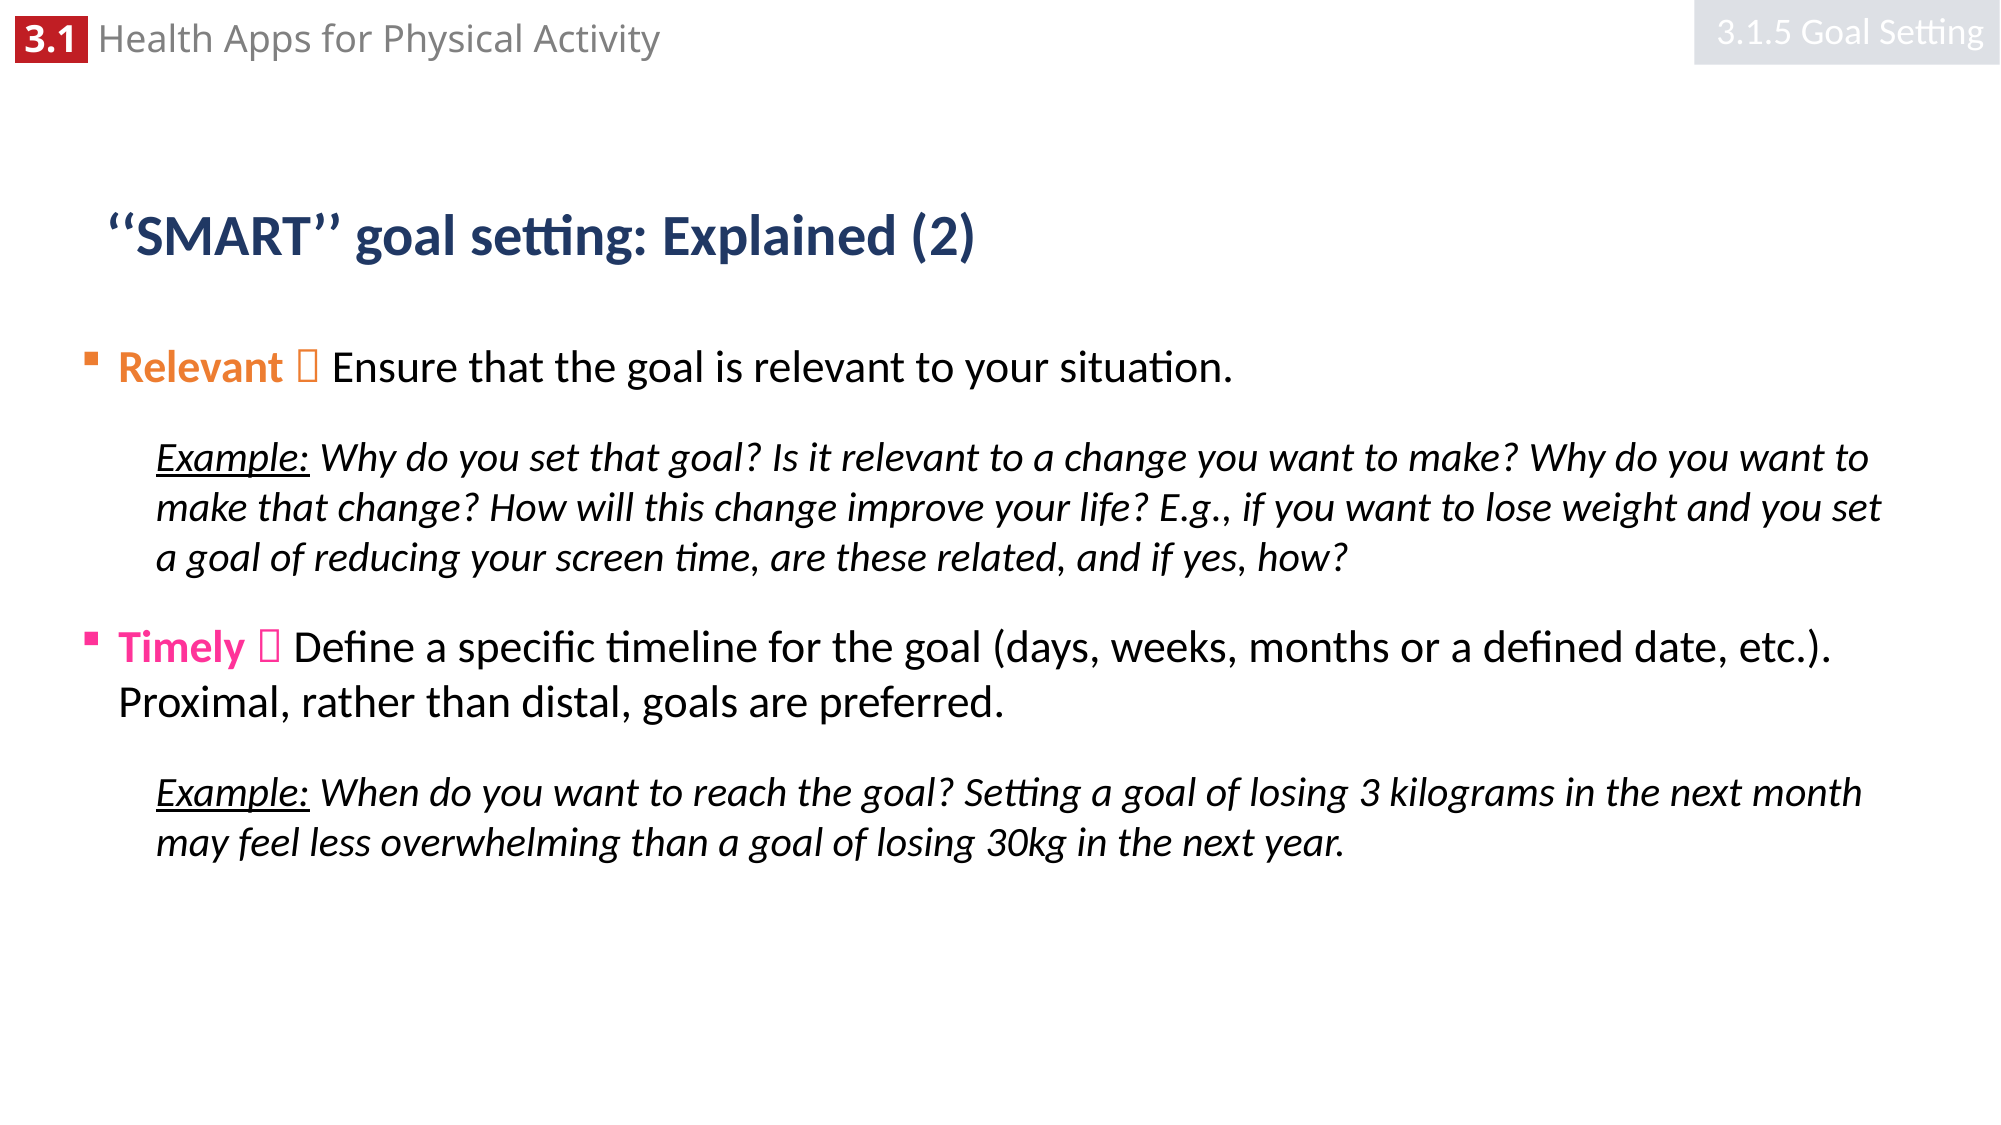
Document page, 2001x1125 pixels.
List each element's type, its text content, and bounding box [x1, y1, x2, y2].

title ‘‘SMART’’ goal setting: Explained (2) [91, 177, 1906, 297]
list Relevant  Ensure that the goal is relevant to your situation. Example: Why do you set that goal? Is it relevant to a change you want to make? Why do you want to make that change? How will this change improve your life? E.g., if you want to lose weight and you set a goal of reducing your screen time, are these related, and if yes, how? Timely  Define a specific timeline for the goal (days, weeks, months or a defined date, etc.). Proximal, rather than distal, goals are preferred. Example: When do you want to reach the goal? Setting a goal of losing 3 kilograms in the next month may feel less overwhelming than a goal of losing 30kg in the next year. [65, 329, 1919, 1105]
text_box 3.1.5 Goal Setting [1694, 0, 2000, 65]
